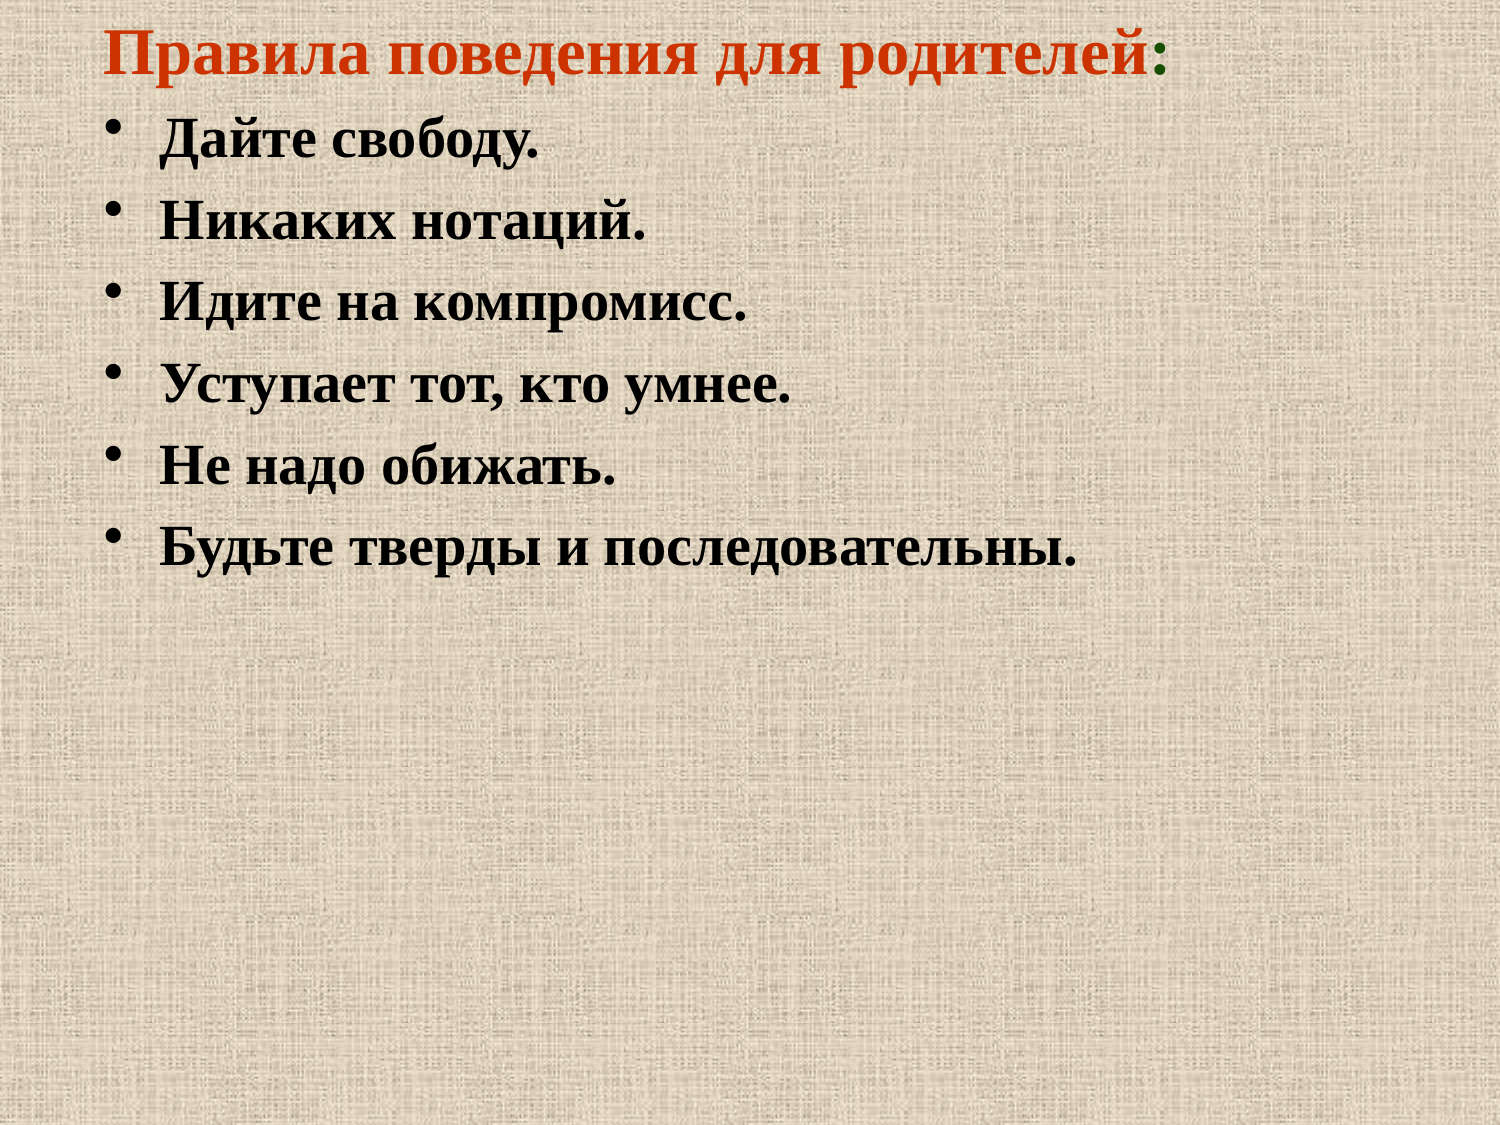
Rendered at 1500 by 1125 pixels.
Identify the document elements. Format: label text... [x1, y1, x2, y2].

picture [0, 0, 1500, 1125]
text_box Правила поведения для родителей: Дайте свободу. Никаких нотаций. Идите на компромисс. Уступает тот, кто умнее. Не надо обижать. Будьте тверды и последовательны. [88, 0, 1500, 1087]
